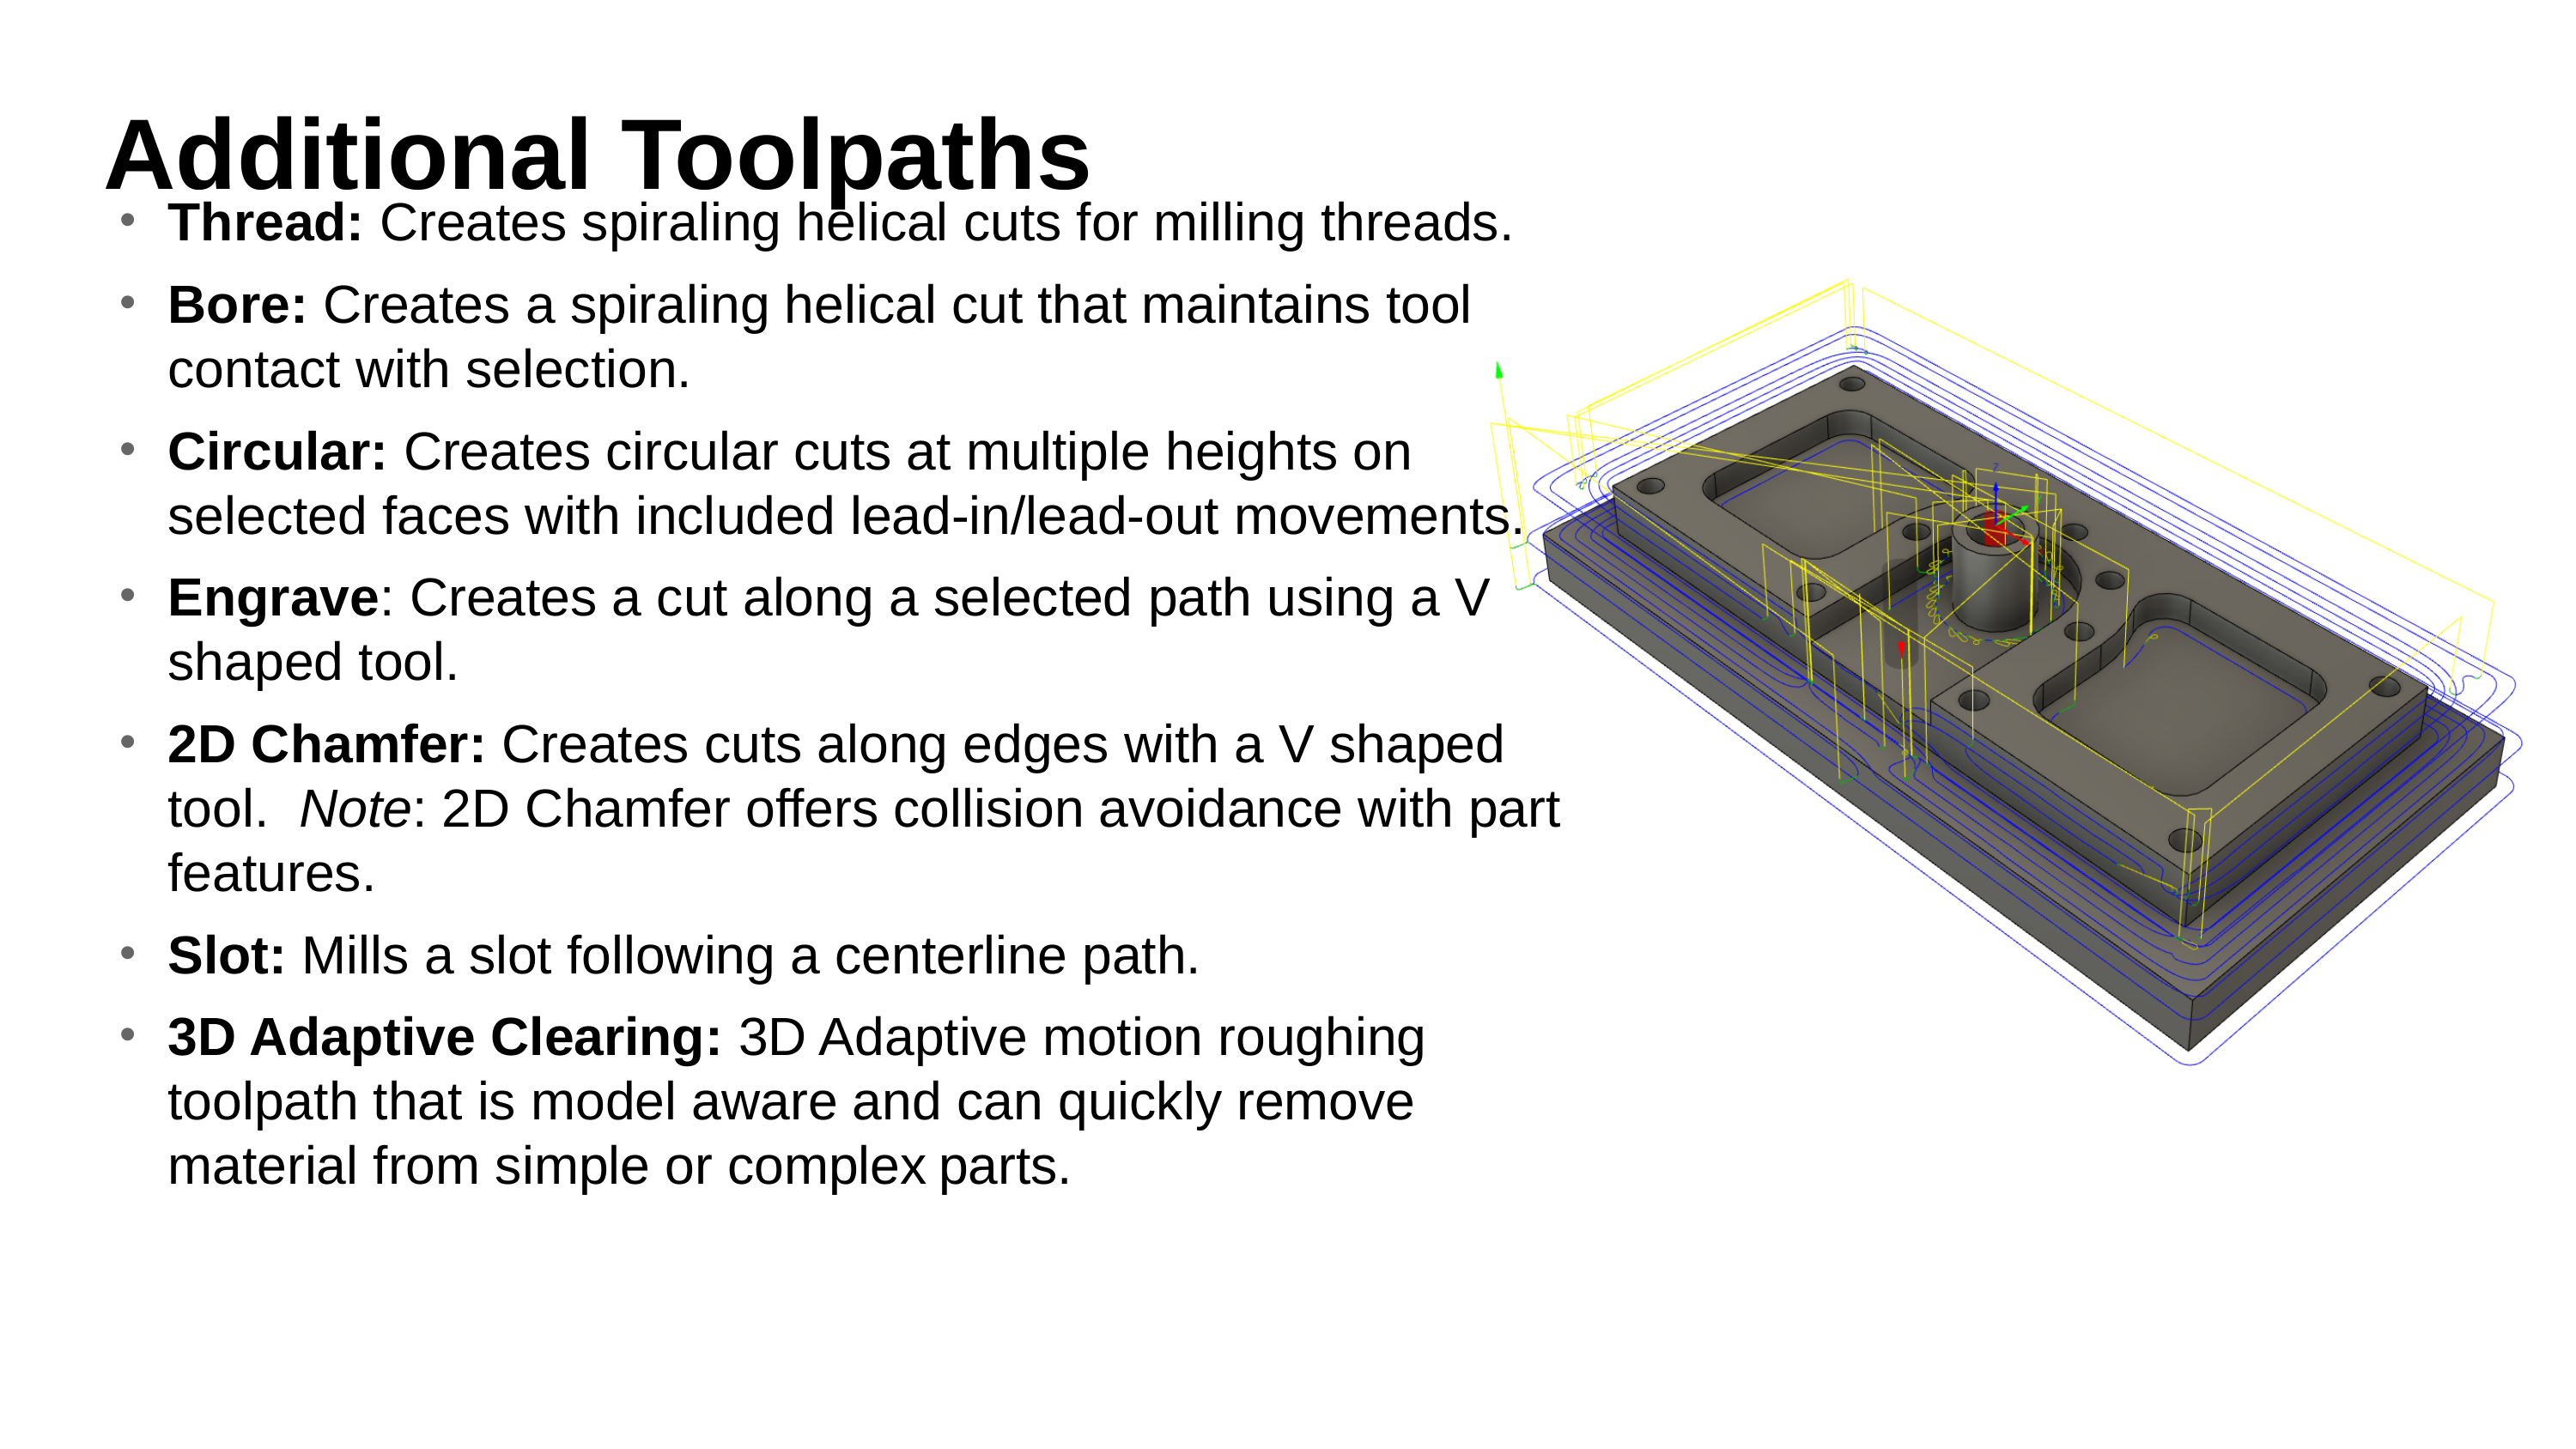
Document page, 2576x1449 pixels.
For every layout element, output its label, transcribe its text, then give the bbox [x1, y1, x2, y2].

title Additional Toolpaths [103, 103, 2473, 345]
list Thread: Creates spiraling helical cuts for milling threads. Bore: Creates a spiraling helical cut that maintains tool contact with selection. Circular: Creates circular cuts at multiple heights on selected faces with included lead-in/lead-out movements. Engrave: Creates a cut along a selected path using a V shaped tool. 2D Chamfer: Creates cuts along edges with a V shaped tool. Note: 2D Chamfer offers collision avoidance with part features. Slot: Mills a slot following a centerline path. 3D Adaptive Clearing: 3D Adaptive motion roughing toolpath that is model aware and can quickly remove material from simple or complex parts. [103, 345, 1614, 1198]
picture [1476, 270, 2548, 1067]
